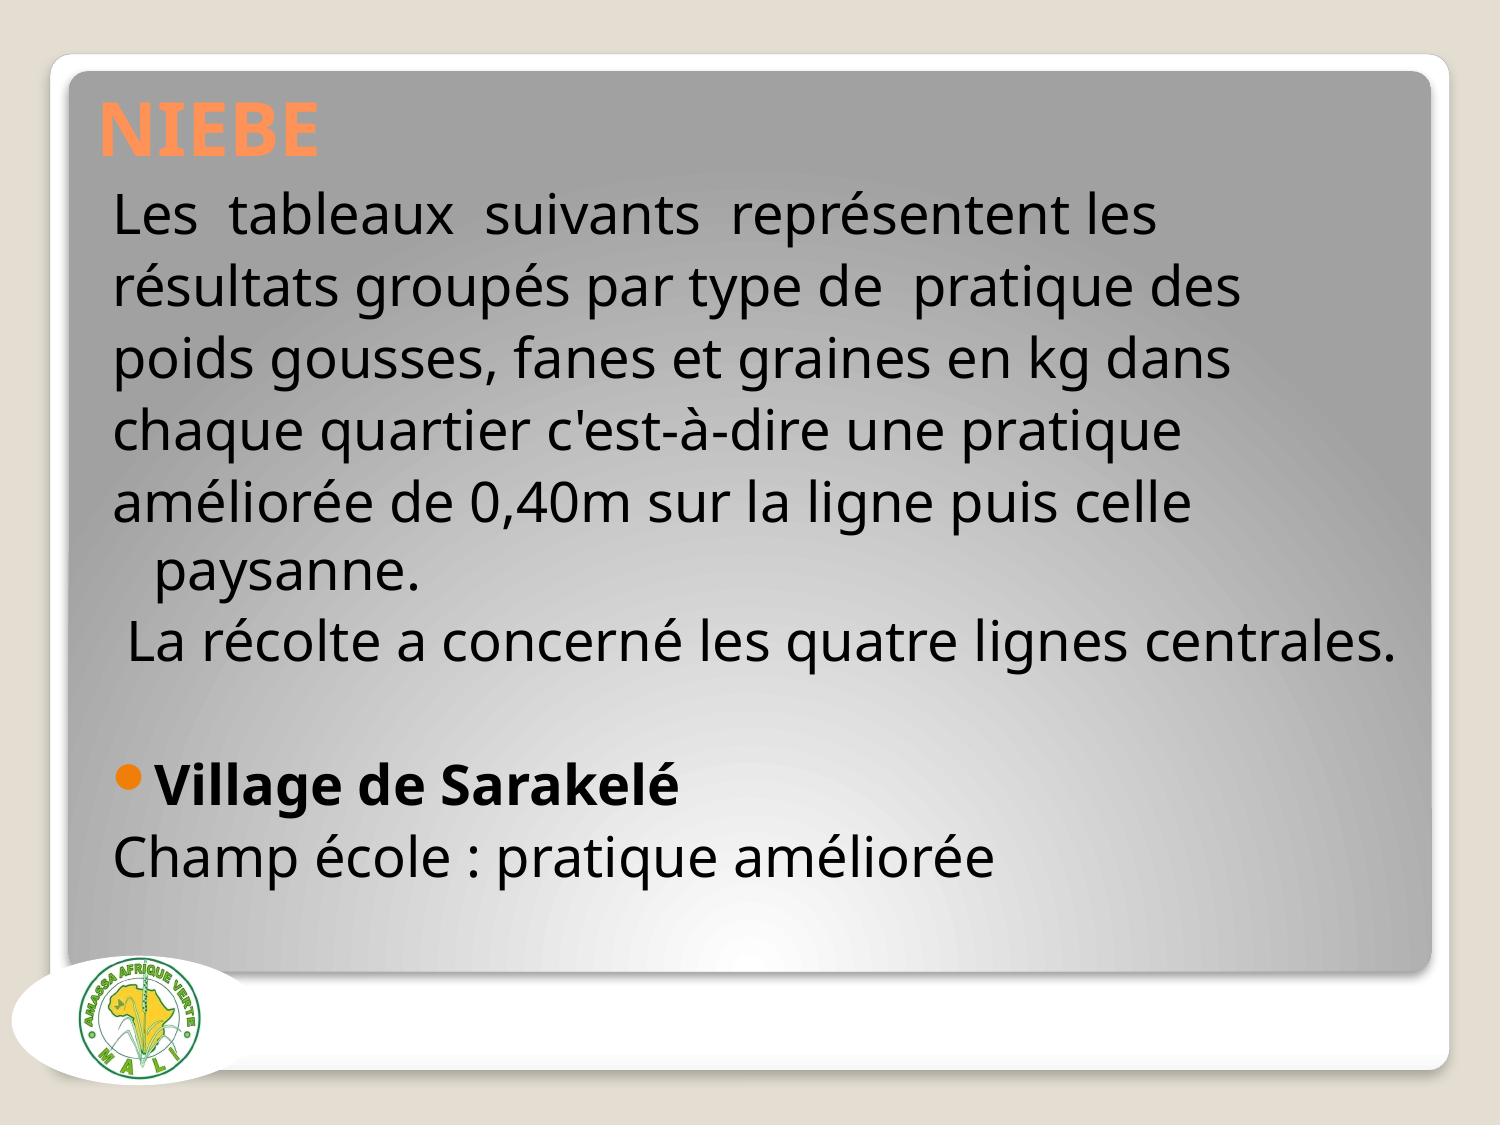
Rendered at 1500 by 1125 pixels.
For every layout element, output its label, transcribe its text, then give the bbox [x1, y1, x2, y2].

list Les tableaux suivants représentent les résultats groupés par type de pratique des poids gousses, fanes et graines en kg dans chaque quartier c'est-à-dire une pratique améliorée de 0,40m sur la ligne puis celle paysanne. La récolte a concerné les quatre lignes centrales. Village de Sarakelé Champ école : pratique améliorée [82, 164, 1425, 950]
title NIEBE [82, 70, 1425, 164]
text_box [11, 948, 265, 1091]
